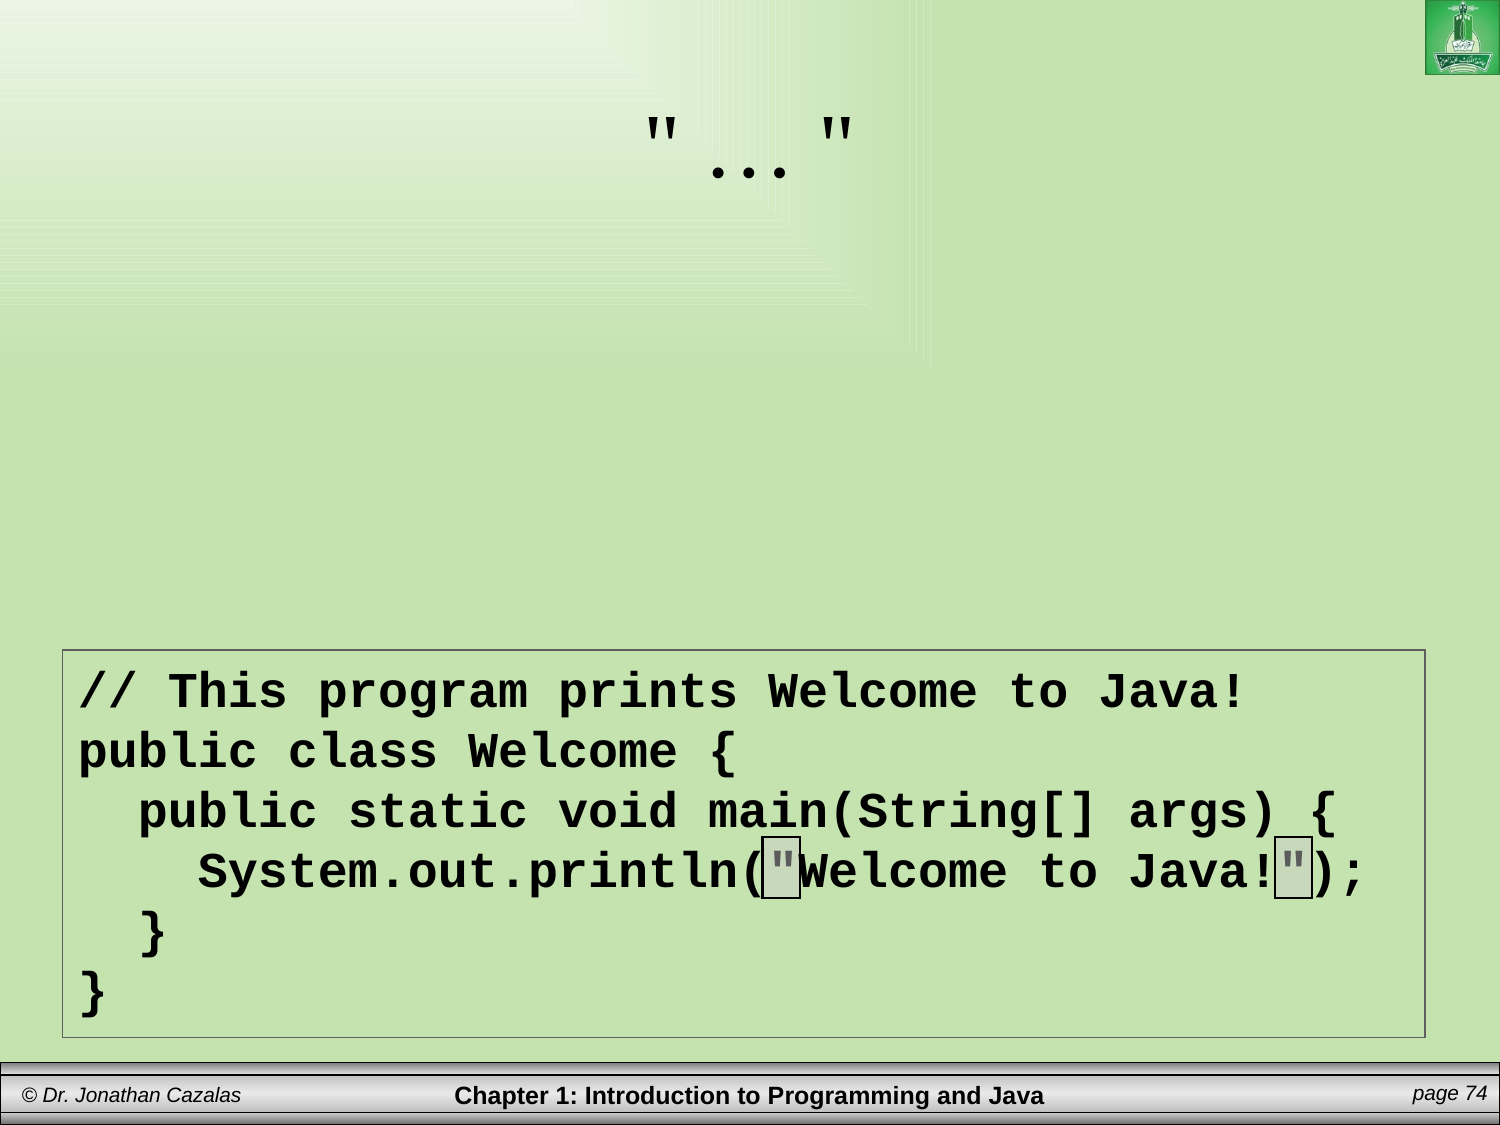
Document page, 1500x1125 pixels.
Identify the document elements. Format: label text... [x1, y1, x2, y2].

text_box [1275, 837, 1313, 899]
picture [1425, 0, 1500, 75]
text_box // This program prints Welcome to Java! public class Welcome { public static void main(String[] args) { System.out.println("Welcome to Java!"); } } [62, 649, 1425, 1038]
text_box " … " [112, 46, 1388, 235]
text_box [762, 837, 800, 899]
